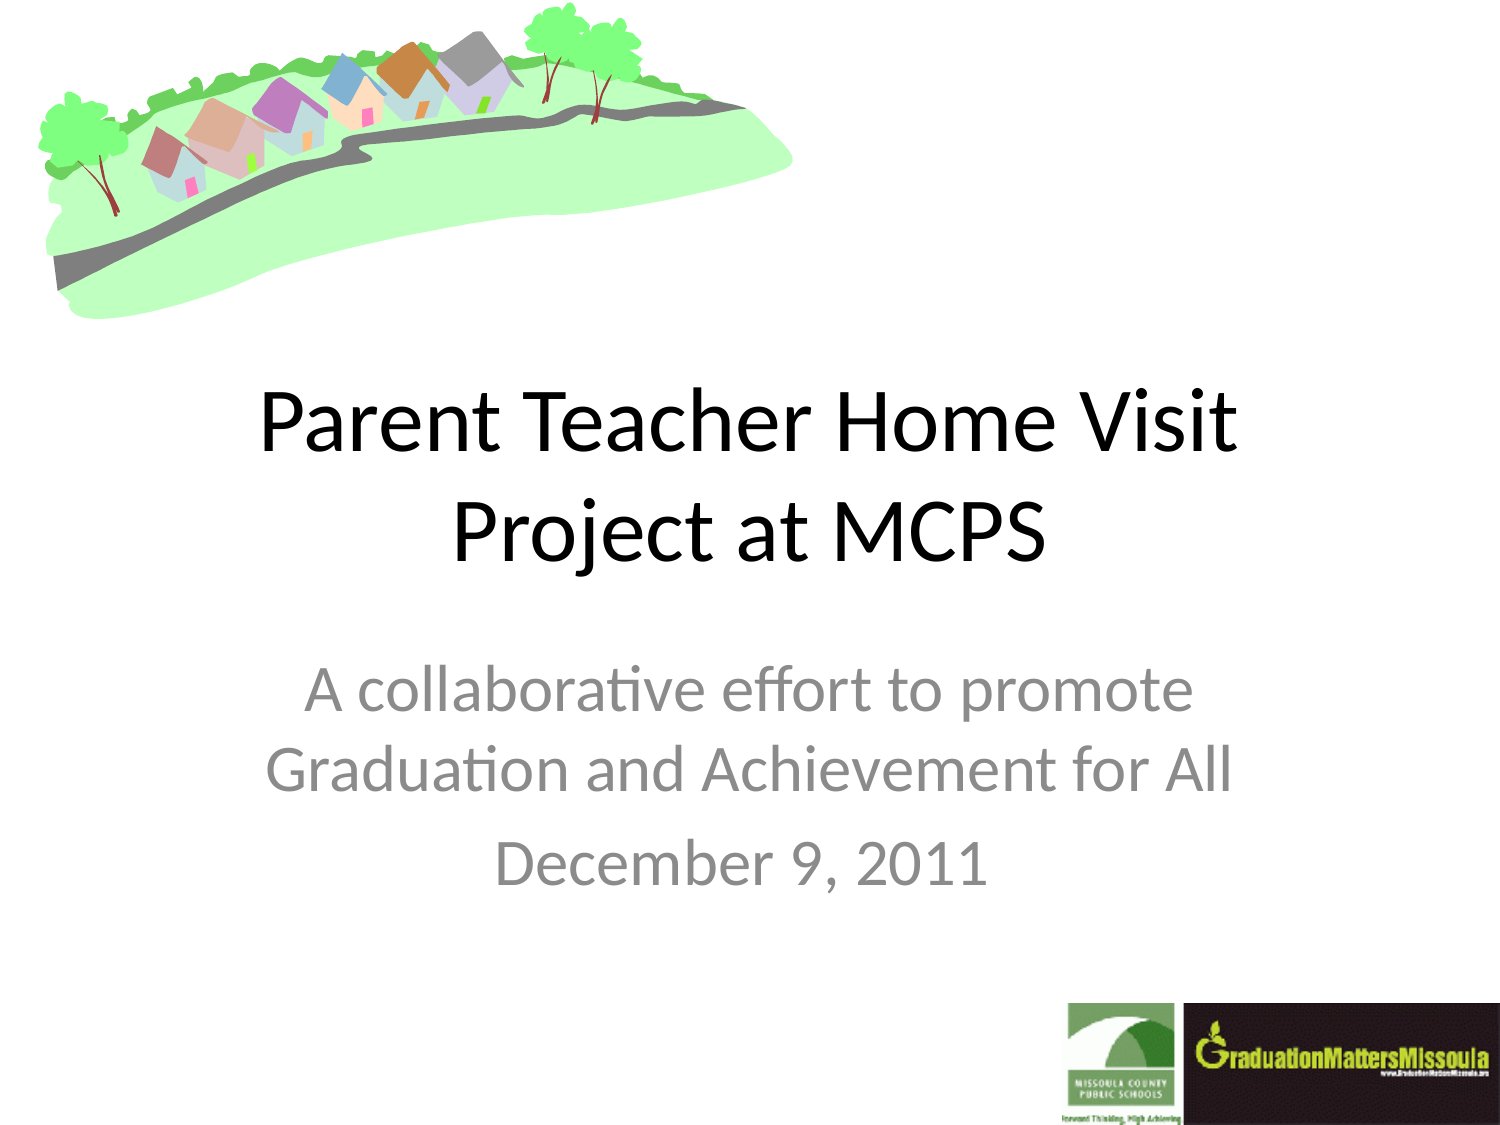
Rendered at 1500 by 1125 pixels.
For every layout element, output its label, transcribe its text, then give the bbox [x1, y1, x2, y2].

picture [37, 0, 801, 343]
subtitle A collaborative effort to promote Graduation and Achievement for All December 9, 2011 [225, 637, 1275, 925]
title Parent Teacher Home Visit Project at MCPS [112, 349, 1388, 591]
picture [1062, 1002, 1500, 1125]
